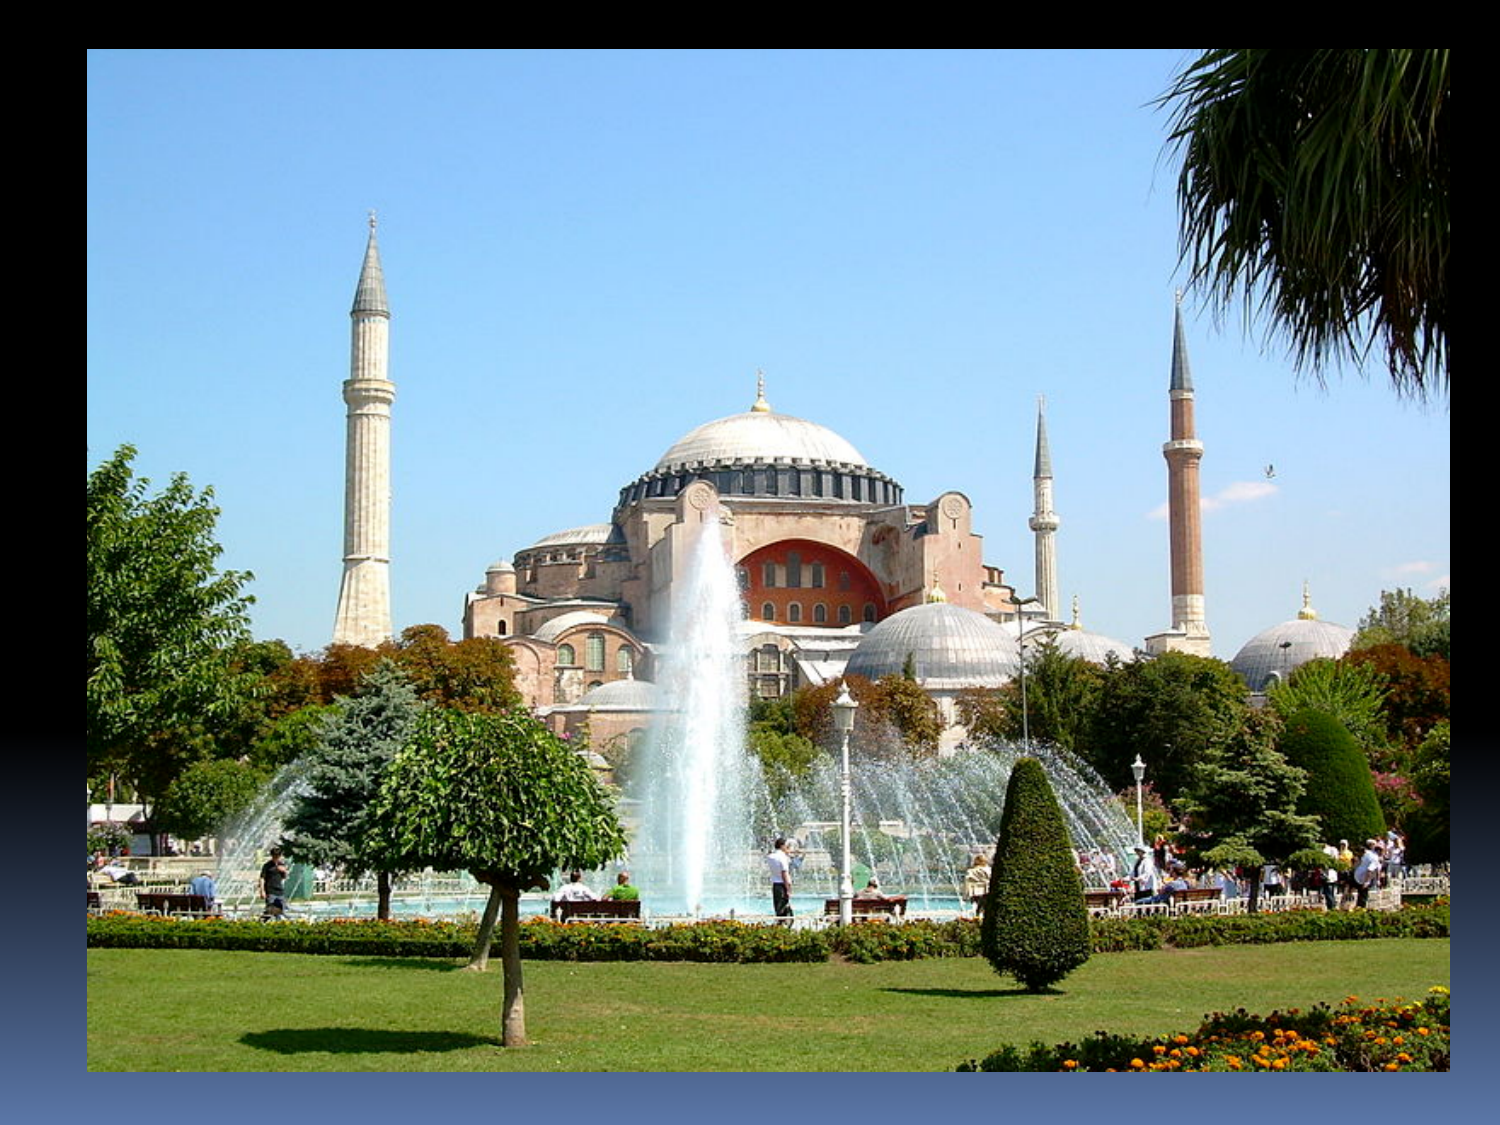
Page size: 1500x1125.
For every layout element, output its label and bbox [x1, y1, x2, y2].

picture [86, 49, 1451, 1073]
